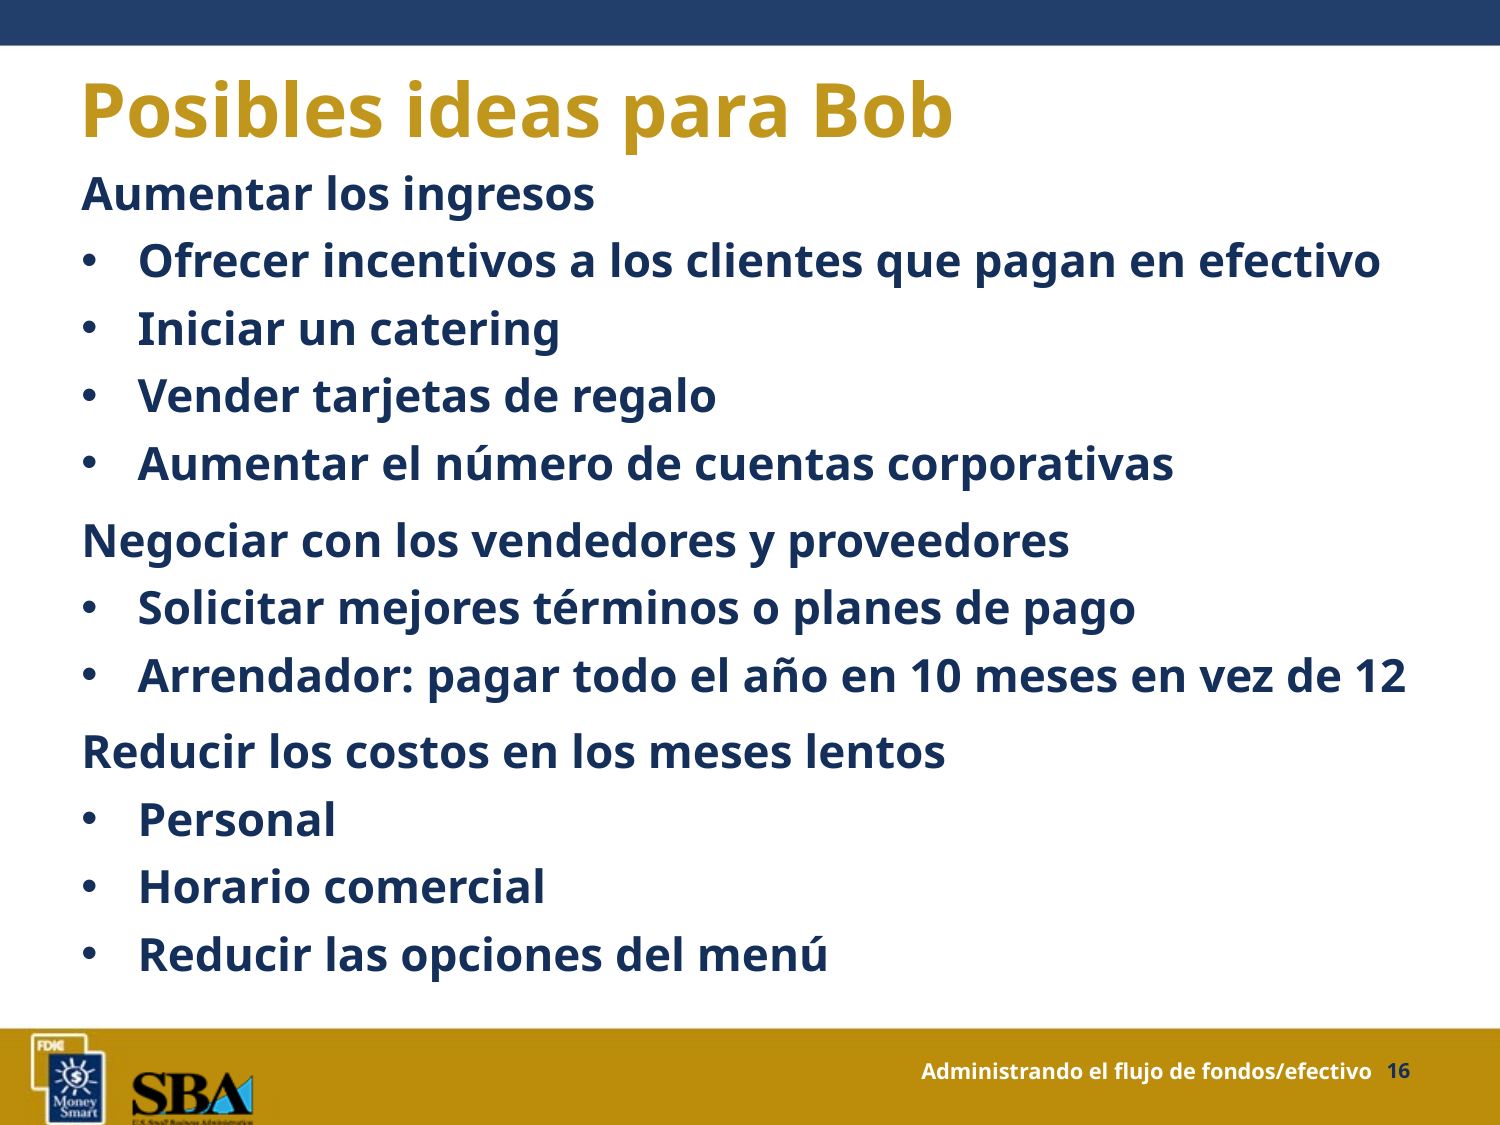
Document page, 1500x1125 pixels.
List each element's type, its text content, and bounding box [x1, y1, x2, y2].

title Posibles ideas para Bob [64, 54, 1415, 155]
list Aumentar los ingresos Ofrecer incentivos a los clientes que pagan en efectivo Iniciar un catering Vender tarjetas de regalo Aumentar el número de cuentas corporativas Negociar con los vendedores y proveedores Solicitar mejores términos o planes de pago Arrendador: pagar todo el año en 10 meses en vez de 12 Reducir los costos en los meses lentos Personal Horario comercial Reducir las opciones del menú [66, 156, 1434, 1003]
picture [0, 0, 1500, 1125]
